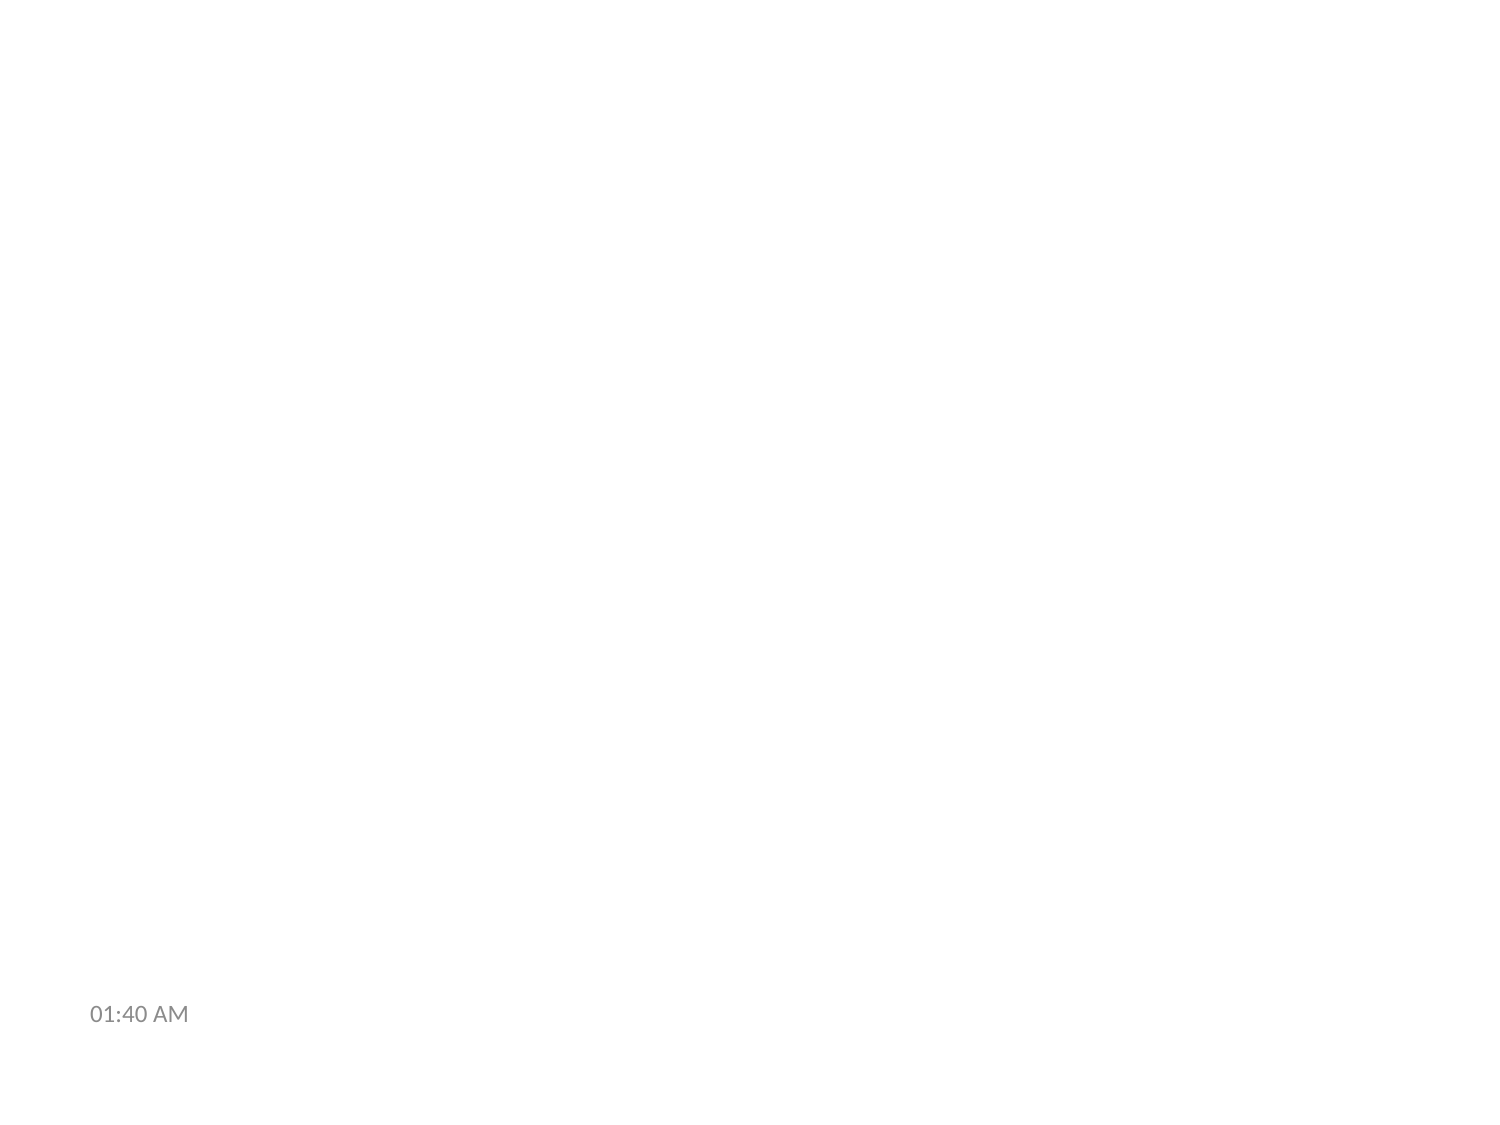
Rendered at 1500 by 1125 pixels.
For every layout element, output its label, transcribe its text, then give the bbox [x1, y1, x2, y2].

text_box 3:35 PM [75, 982, 425, 1043]
